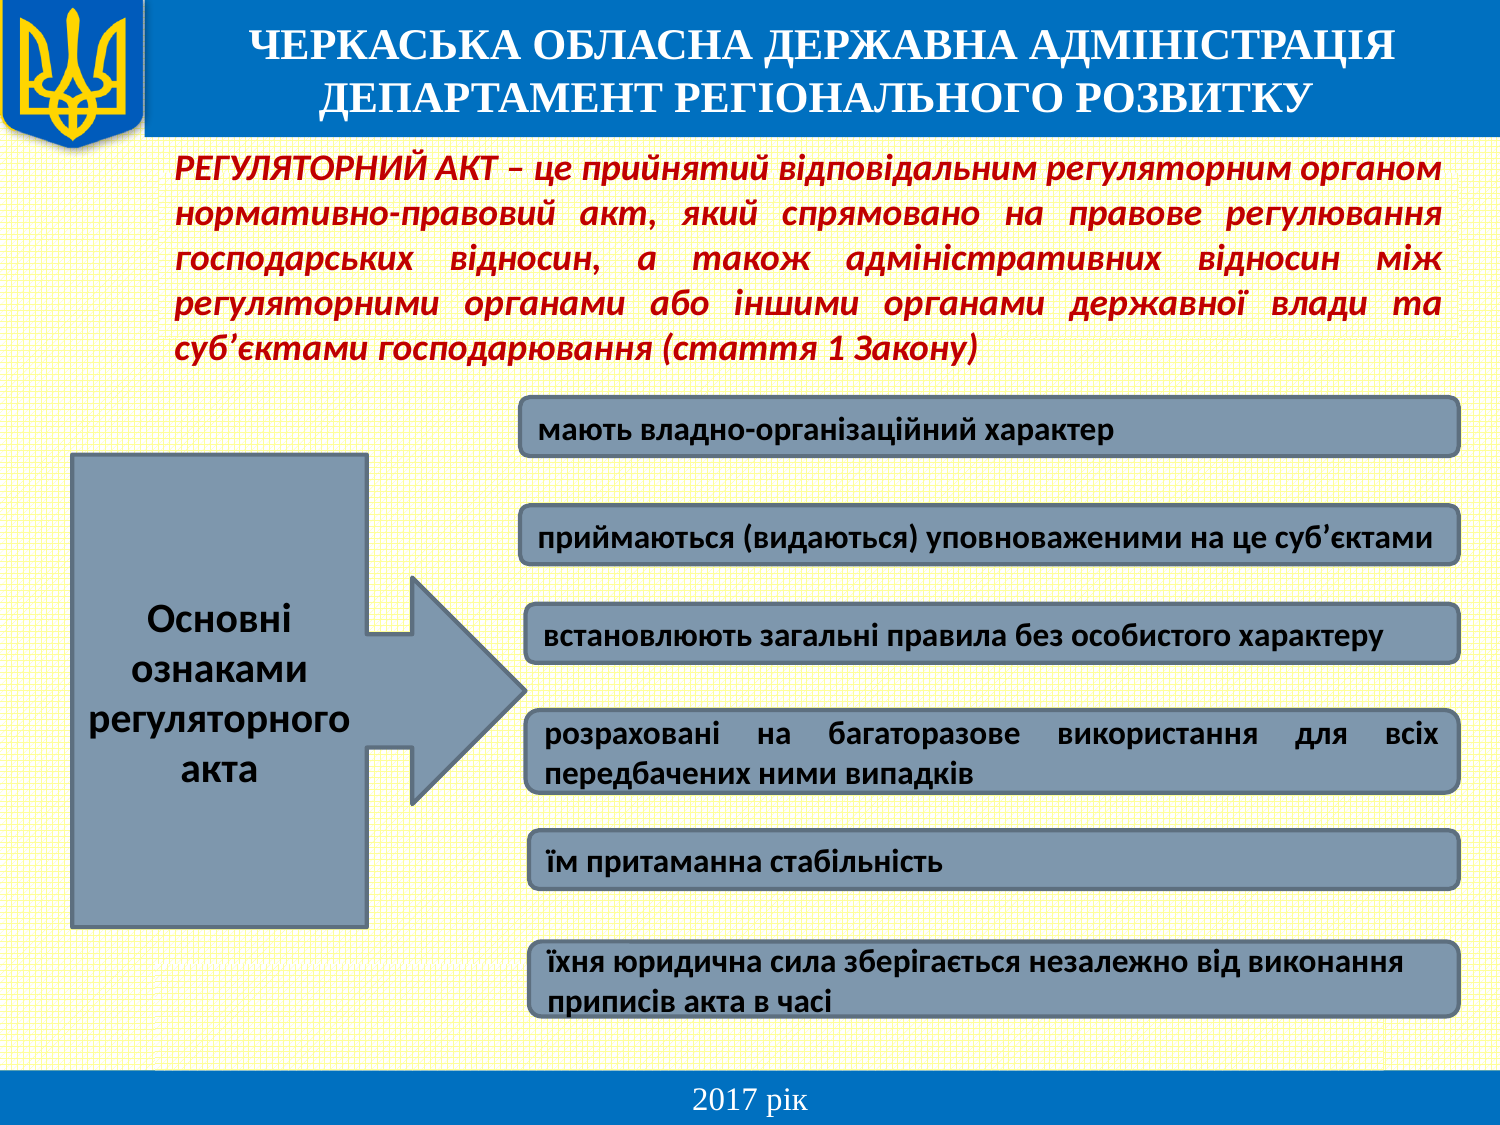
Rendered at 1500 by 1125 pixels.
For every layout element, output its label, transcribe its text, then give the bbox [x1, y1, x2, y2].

text_box їхня юридична сила зберігається незалежно від виконання приписів акта в часі [526, 939, 1461, 1019]
text_box [155, 964, 1384, 1071]
title ЧЕРКАСЬКА ОБЛАСНА ДЕРЖАВНА АДМІНІСТРАЦІЯ ДЕПАРТАМЕНТ РЕГІОНАЛЬНОГО РОЗВИТКУ [151, 0, 1500, 138]
text_box їм притаманна стабільність [526, 828, 1461, 892]
text_box Основні ознаками регуляторного акта [70, 452, 528, 930]
text_box мають владно-організаційний характер [517, 394, 1461, 459]
text_box РЕГУЛЯТОРНИЙ АКТ – це прийнятий відповідальним регуляторним органом нормативно-правовий акт, який спрямовано на правове регулювання господарських відносин, а також адміністративних відносин між регуляторними органами або іншими органами державної влади та суб’єктами господарювання (стаття 1 Закону) [159, 172, 1459, 338]
text_box розраховані на багаторазове використання для всіх передбачених ними випадків [523, 707, 1461, 795]
text_box приймаються (видаються) уповноваженими на це суб’єктами [517, 503, 1461, 567]
list 2017 рік [0, 1070, 1500, 1125]
picture [0, 0, 145, 151]
text_box встановлюють загальні правила без особистого характеру [523, 601, 1461, 665]
